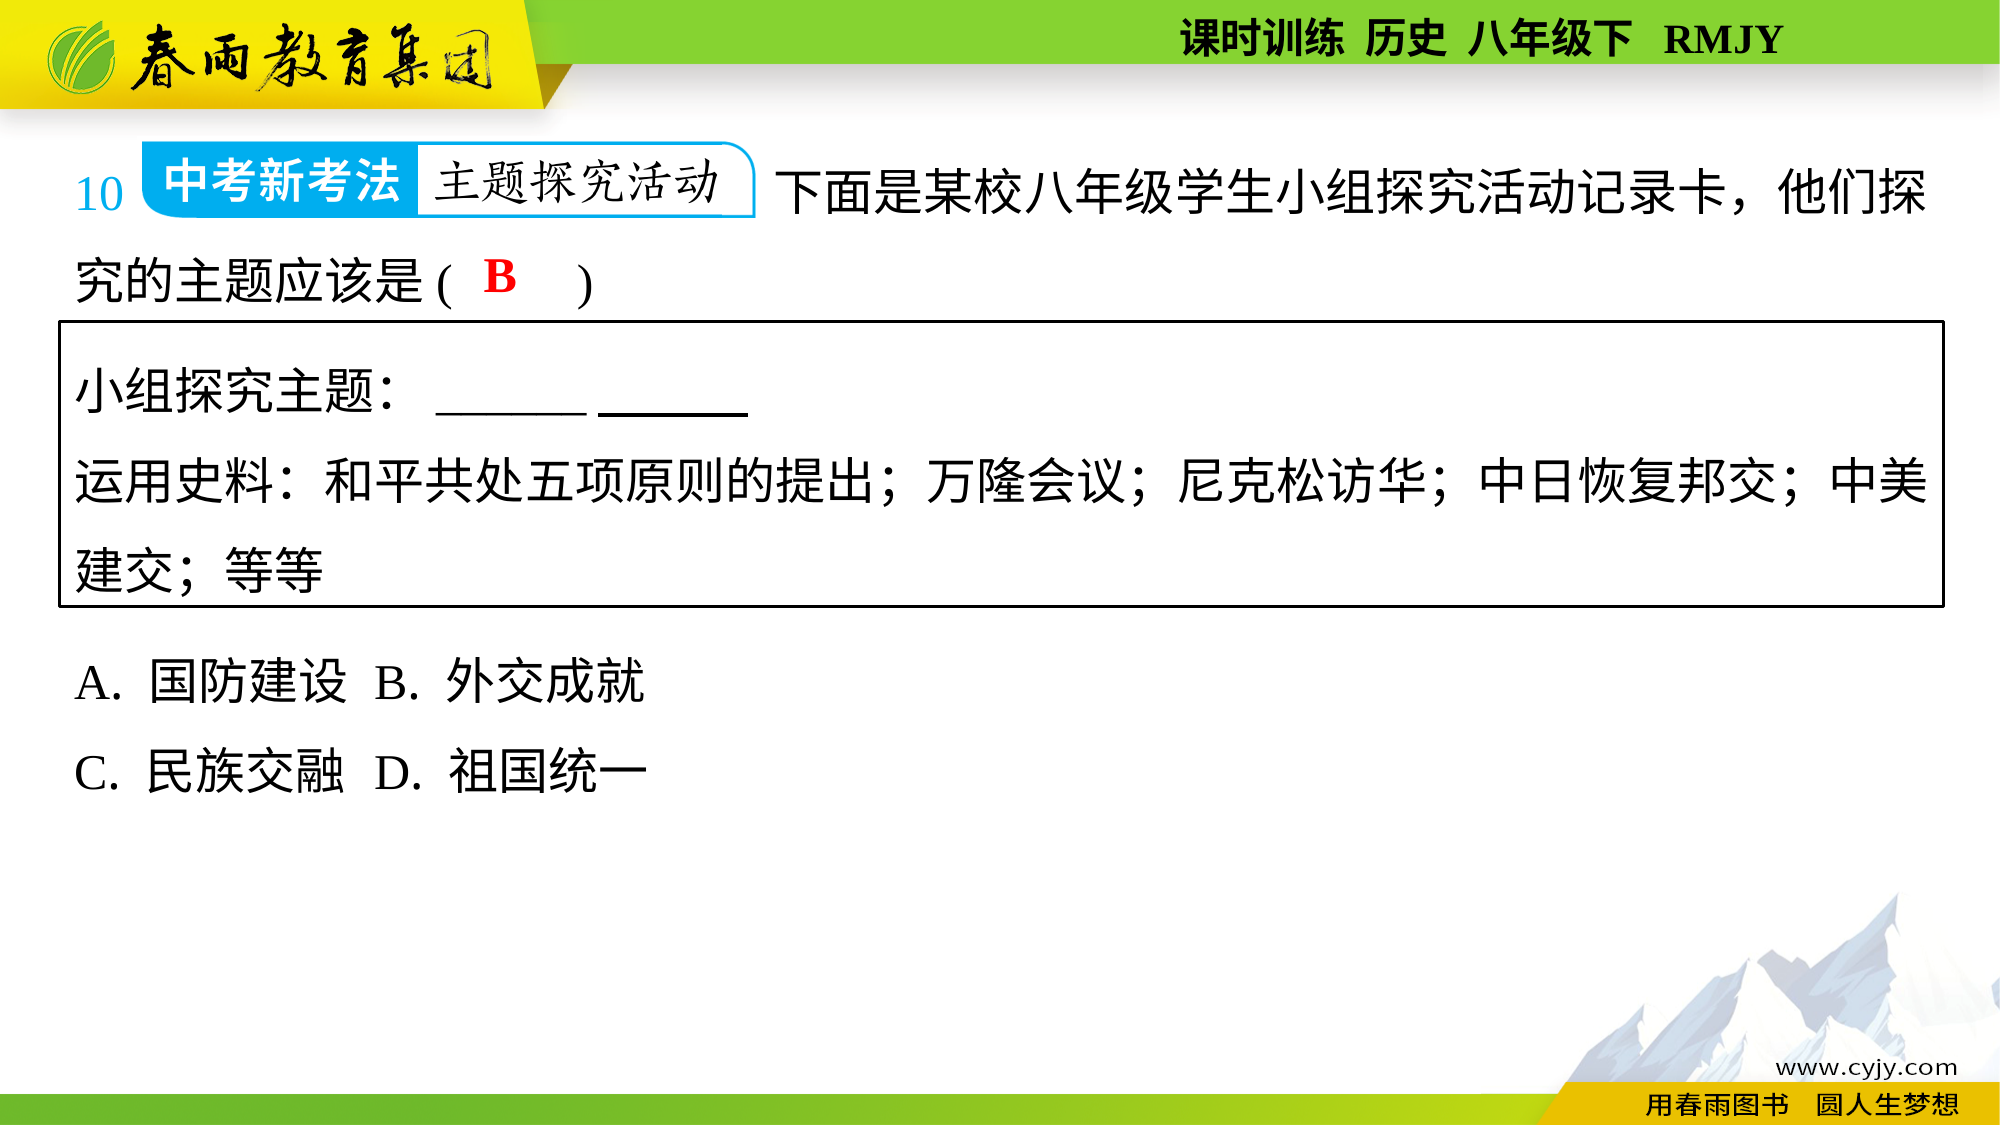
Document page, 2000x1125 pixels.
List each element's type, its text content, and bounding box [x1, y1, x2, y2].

picture [0, 0, 2000, 1125]
text_box 小组探究主题：______ 运用史料：和平共处五项原则的提出；万隆会议；尼克松访华；中日恢复邦交；中美建交；等等 [59, 321, 1944, 607]
list 10 下面是某校八年级学生小组探究活动记录卡，他们探究的主题应该是( ) A. 国防建设 B. 外交成就 C. 民族交融 D. 祖国统一 [59, 122, 1944, 321]
text_box B [468, 234, 532, 310]
list 10 下面是某校八年级学生小组探究活动记录卡，他们探究的主题应该是( ) A. 国防建设 B. 外交成就 C. 民族交融 D. 祖国统一 [59, 607, 1944, 814]
